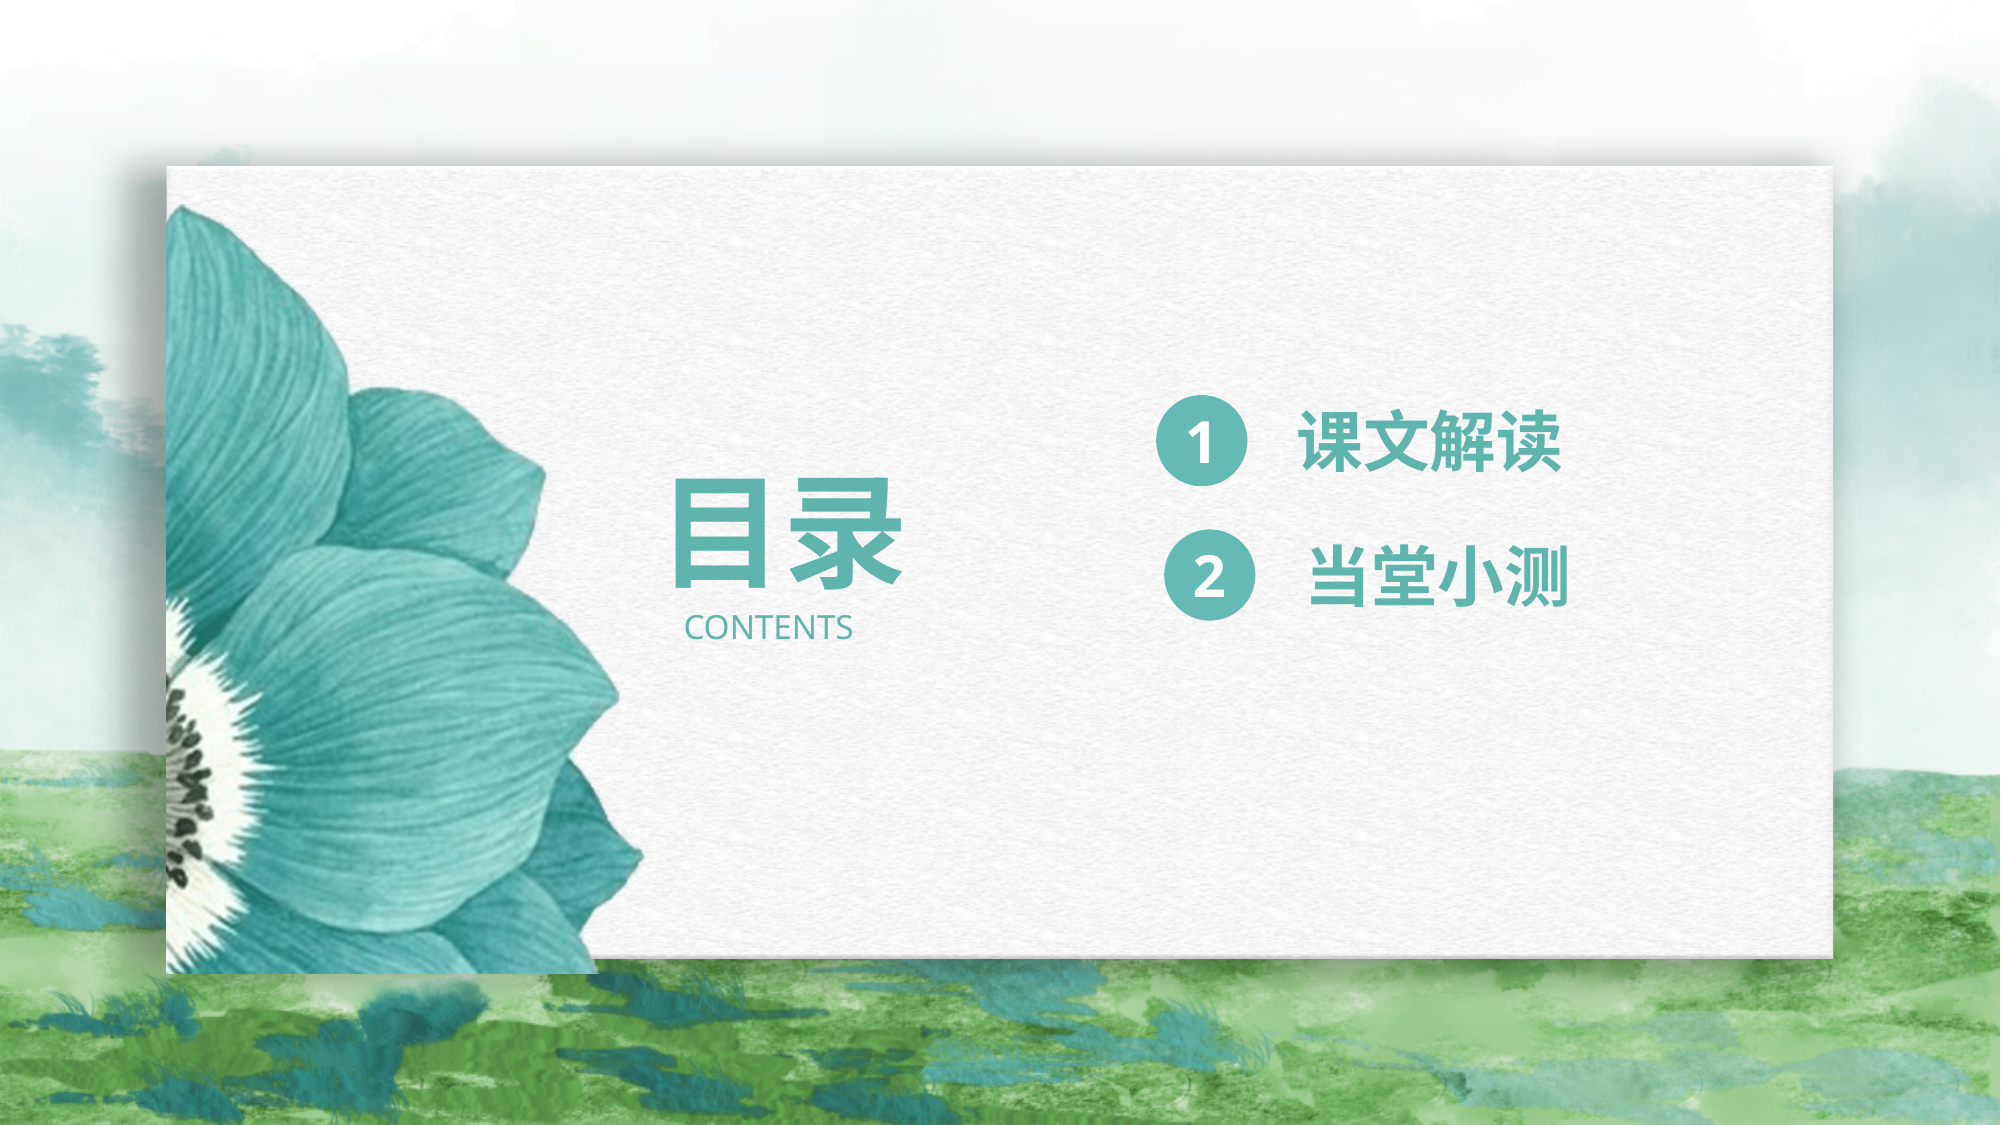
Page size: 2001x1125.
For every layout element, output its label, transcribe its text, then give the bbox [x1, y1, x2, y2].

text_box [792, 166, 1834, 959]
picture [0, 0, 2000, 1125]
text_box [1156, 392, 1593, 489]
text_box CONTENTS [792, 611, 900, 654]
text_box 目录 [792, 446, 940, 611]
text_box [1164, 527, 1601, 623]
